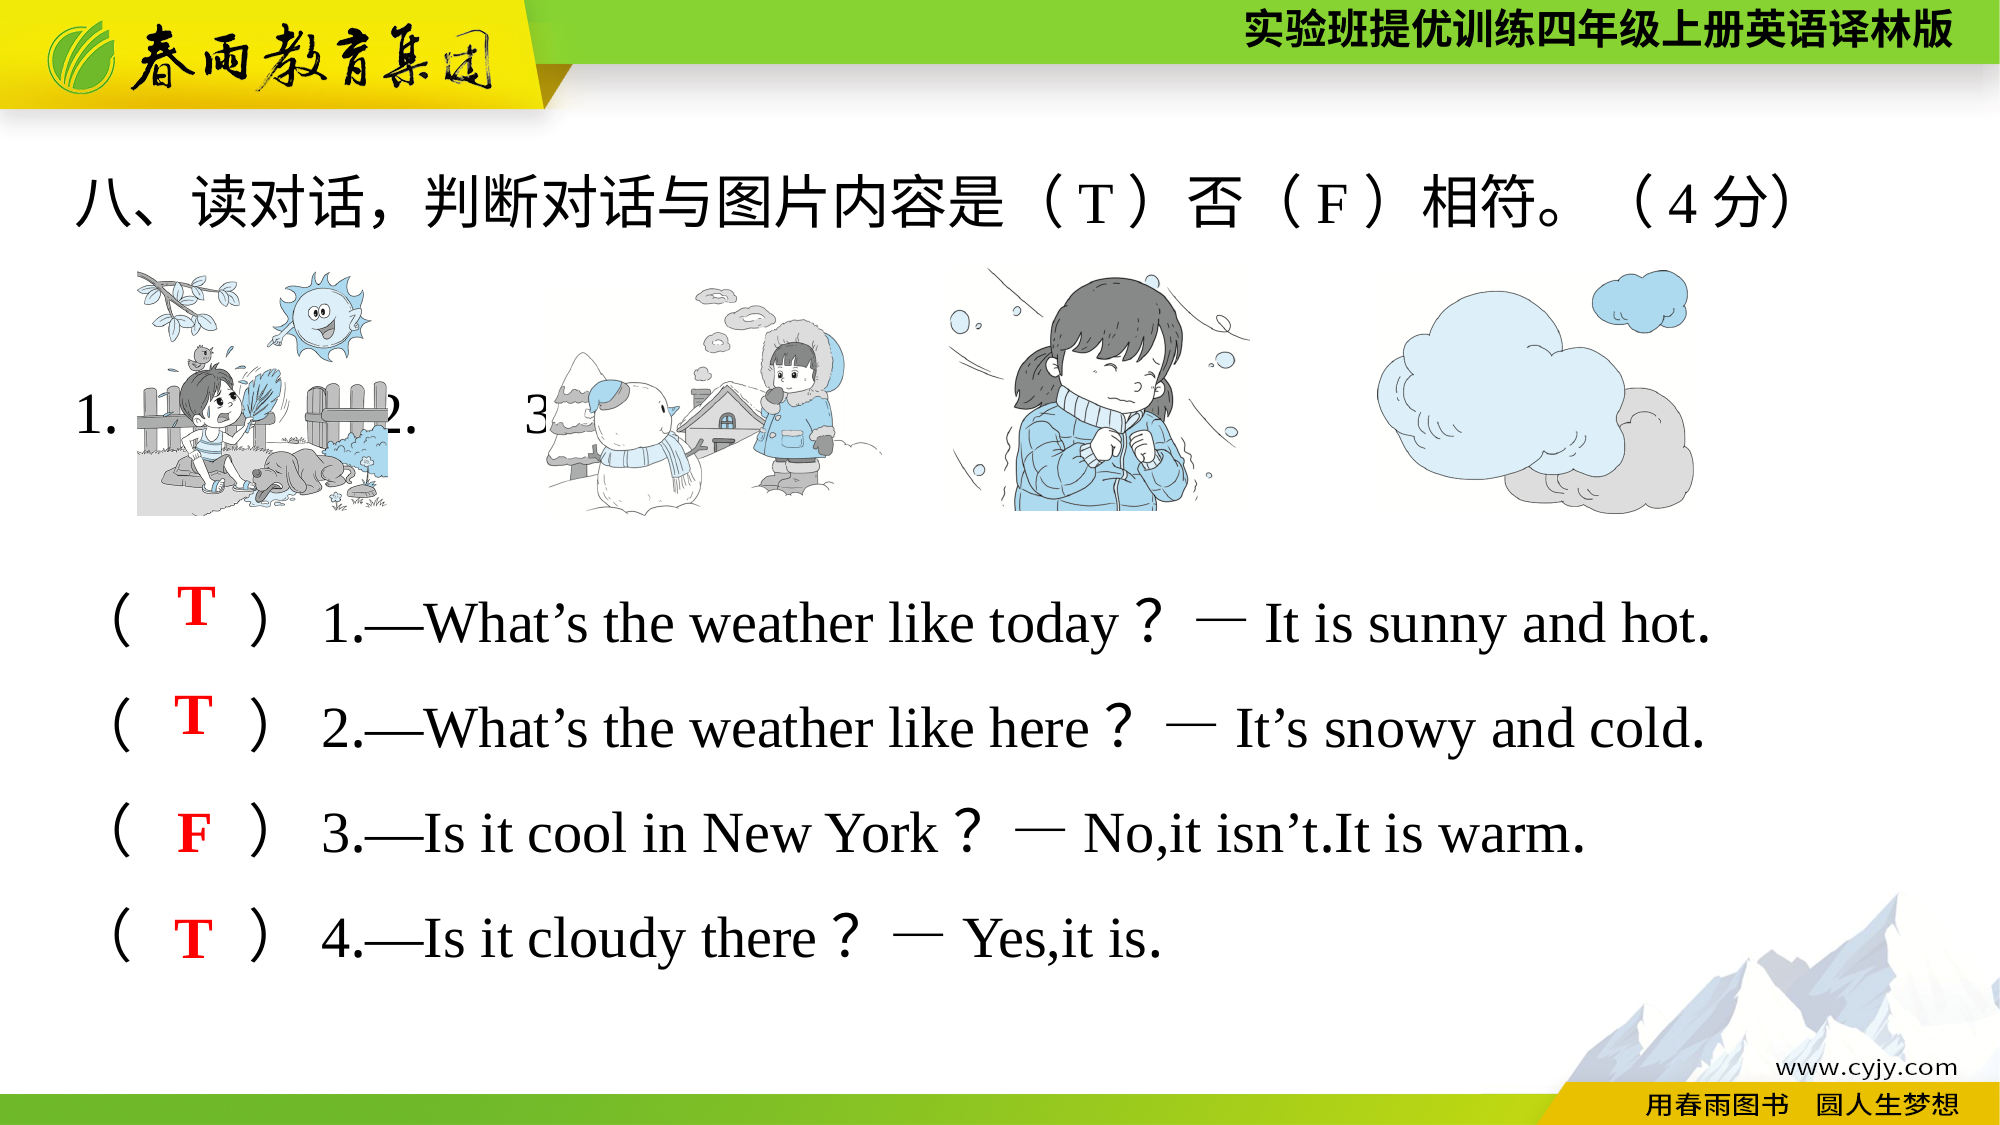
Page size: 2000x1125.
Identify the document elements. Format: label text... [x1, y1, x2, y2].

text_box T [159, 893, 229, 978]
text_box T [162, 559, 232, 645]
picture [0, 0, 2000, 1125]
text_box T [159, 668, 229, 754]
text_box F [162, 786, 229, 872]
list 八、读对话，判断对话与图片内容是（T）否（F）相符。（4分） 1. 2. 3. 4. （ ）1.—What’s the weather like today？—It is sunny and hot. （ ）2.—What’s the weather like here？—It’s snowy and cold. （ ）3.—Is it cool in New York？—No,it isn’t.It is warm. （ ）4.—Is it cloudy there？—Yes,it is. [59, 122, 1944, 986]
